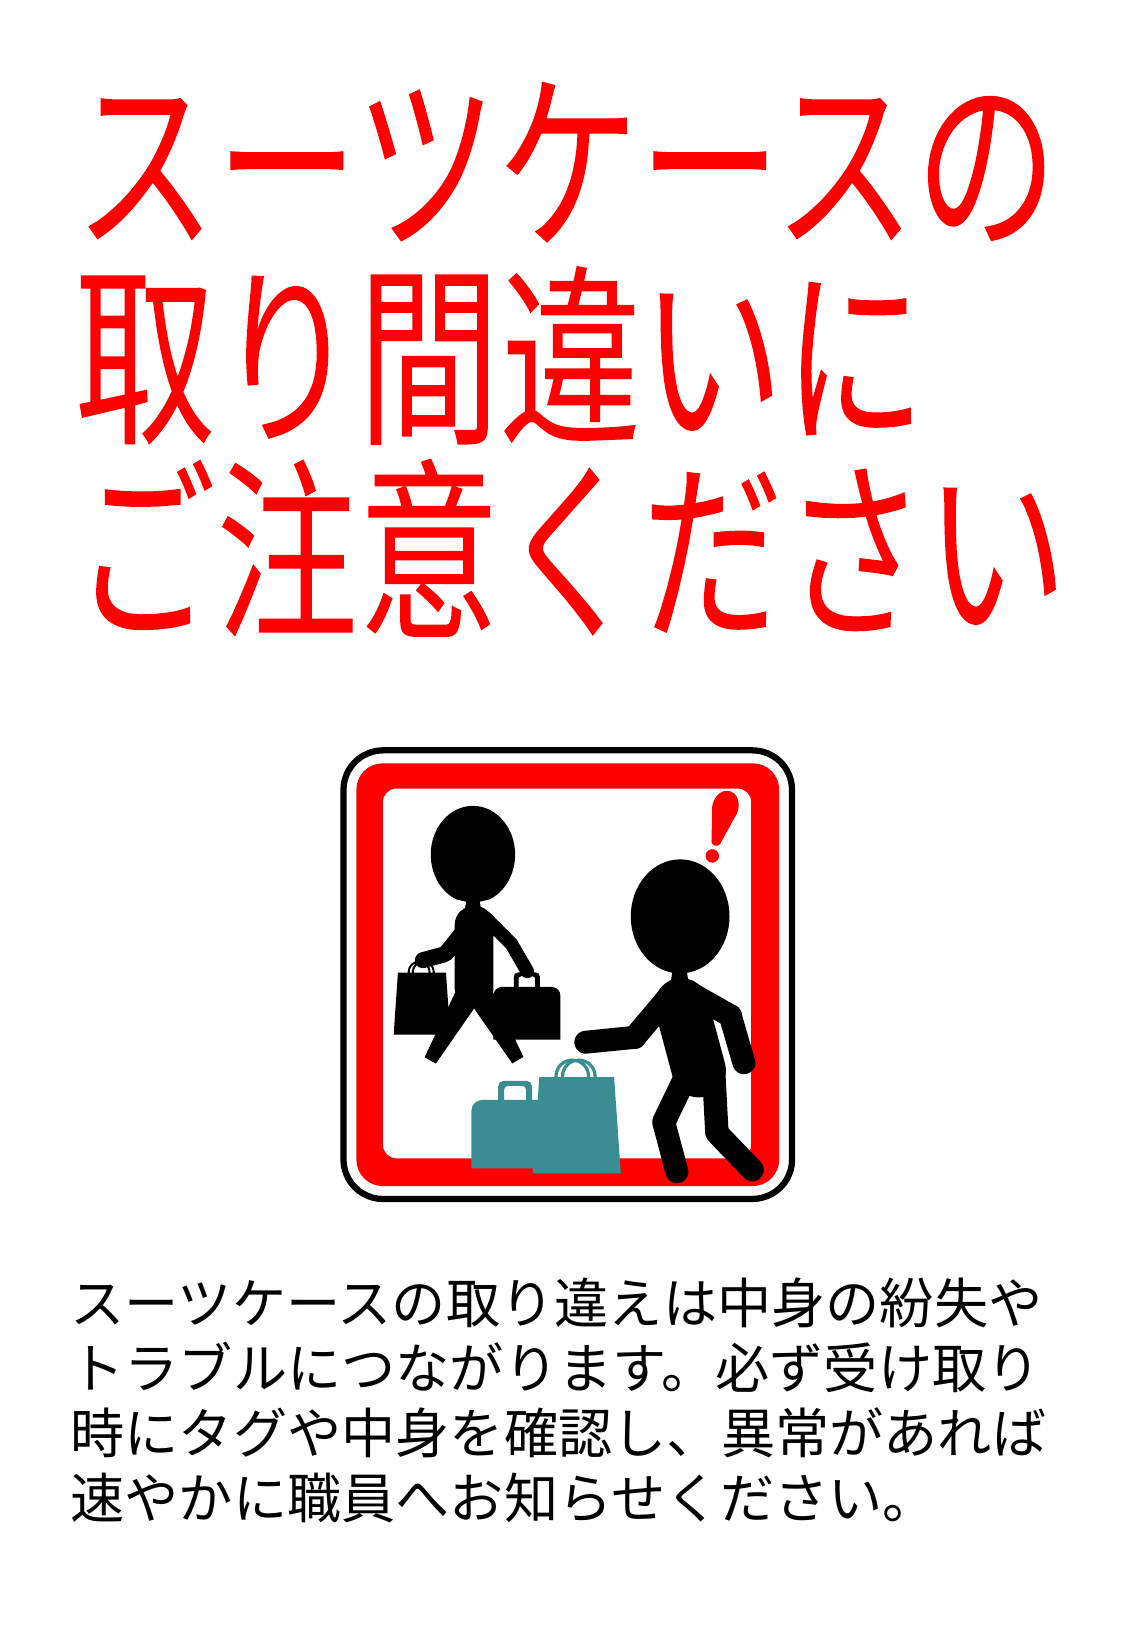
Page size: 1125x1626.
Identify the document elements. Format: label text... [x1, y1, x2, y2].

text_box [343, 750, 793, 1200]
text_box スーツケースの取り違えは中身の紛失やトラブルにつながります。必ず受け取り時にタグや中身を確認し、異常があれば速やかに職員へお知らせください。 [55, 1261, 1087, 1537]
